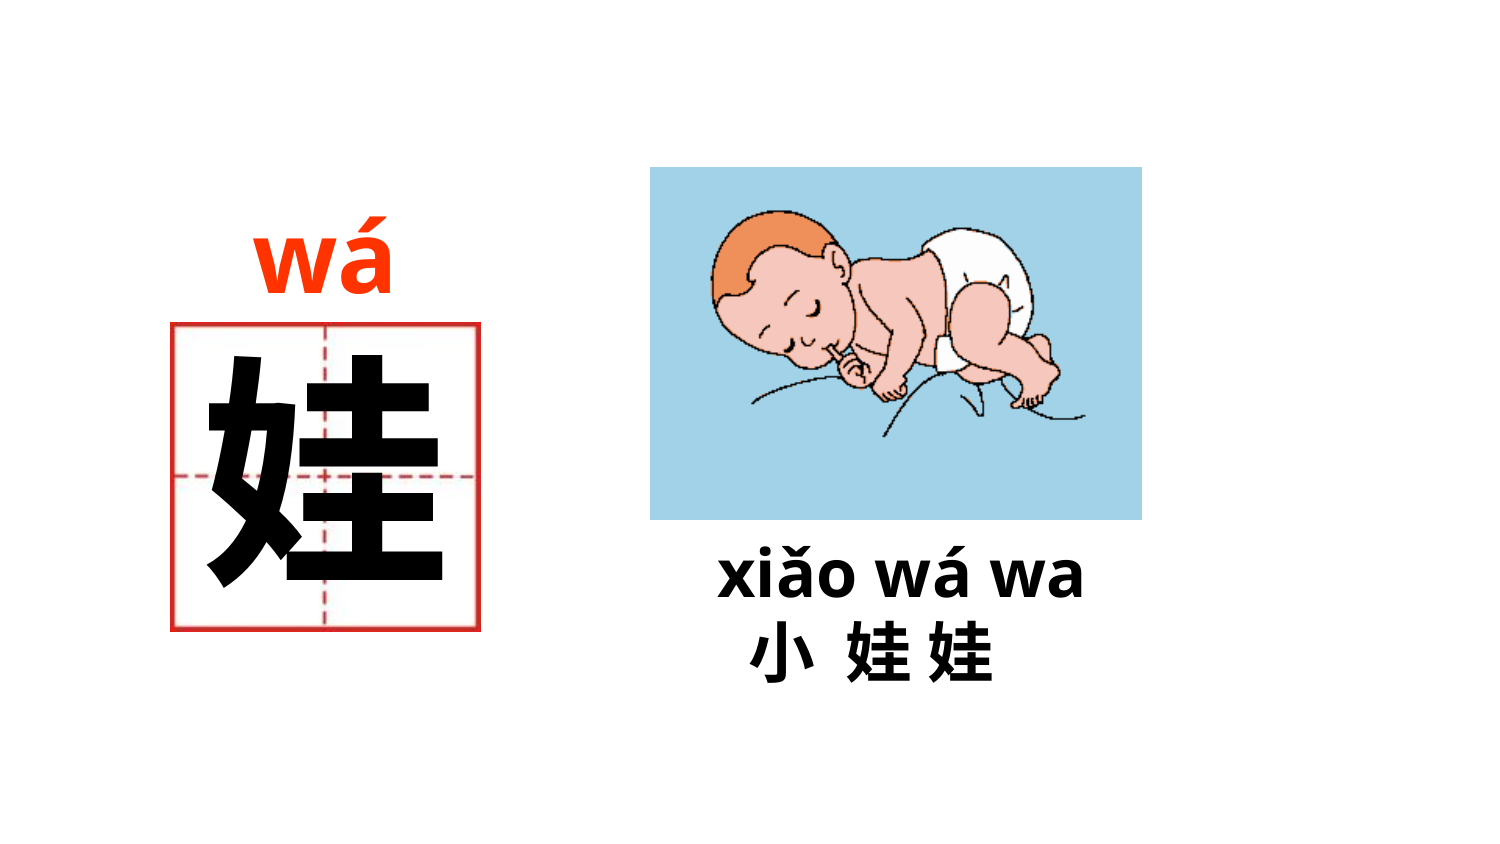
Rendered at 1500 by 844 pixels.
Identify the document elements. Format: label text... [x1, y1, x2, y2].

text_box wá [237, 185, 414, 306]
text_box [170, 308, 481, 632]
text_box xiǎo wá wa 小 娃 娃 [702, 528, 1103, 699]
picture [650, 166, 1142, 521]
